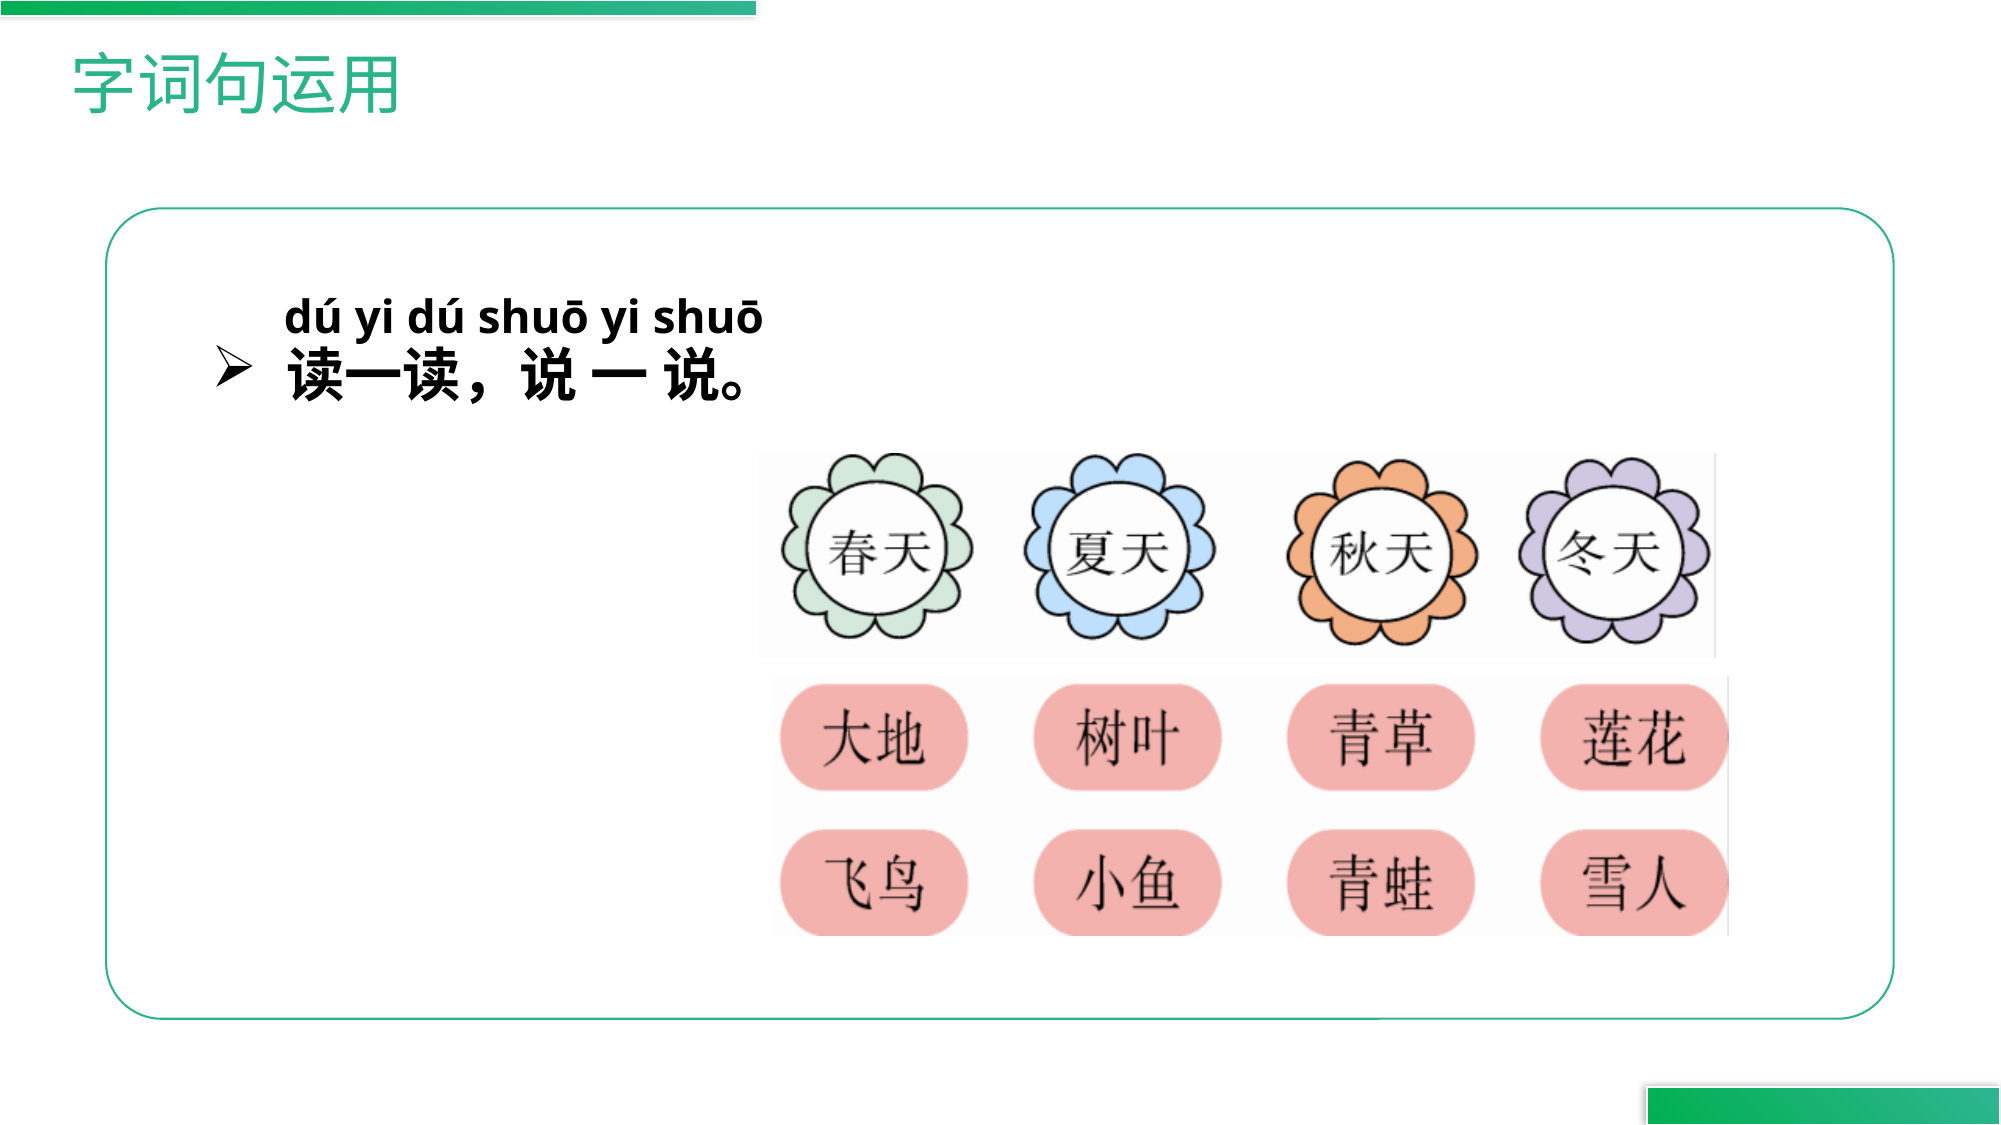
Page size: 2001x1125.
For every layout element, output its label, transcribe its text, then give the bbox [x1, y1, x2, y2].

list 字词句运用 [55, 43, 509, 126]
picture [771, 676, 1729, 936]
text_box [189, 280, 802, 418]
picture [758, 453, 1716, 659]
